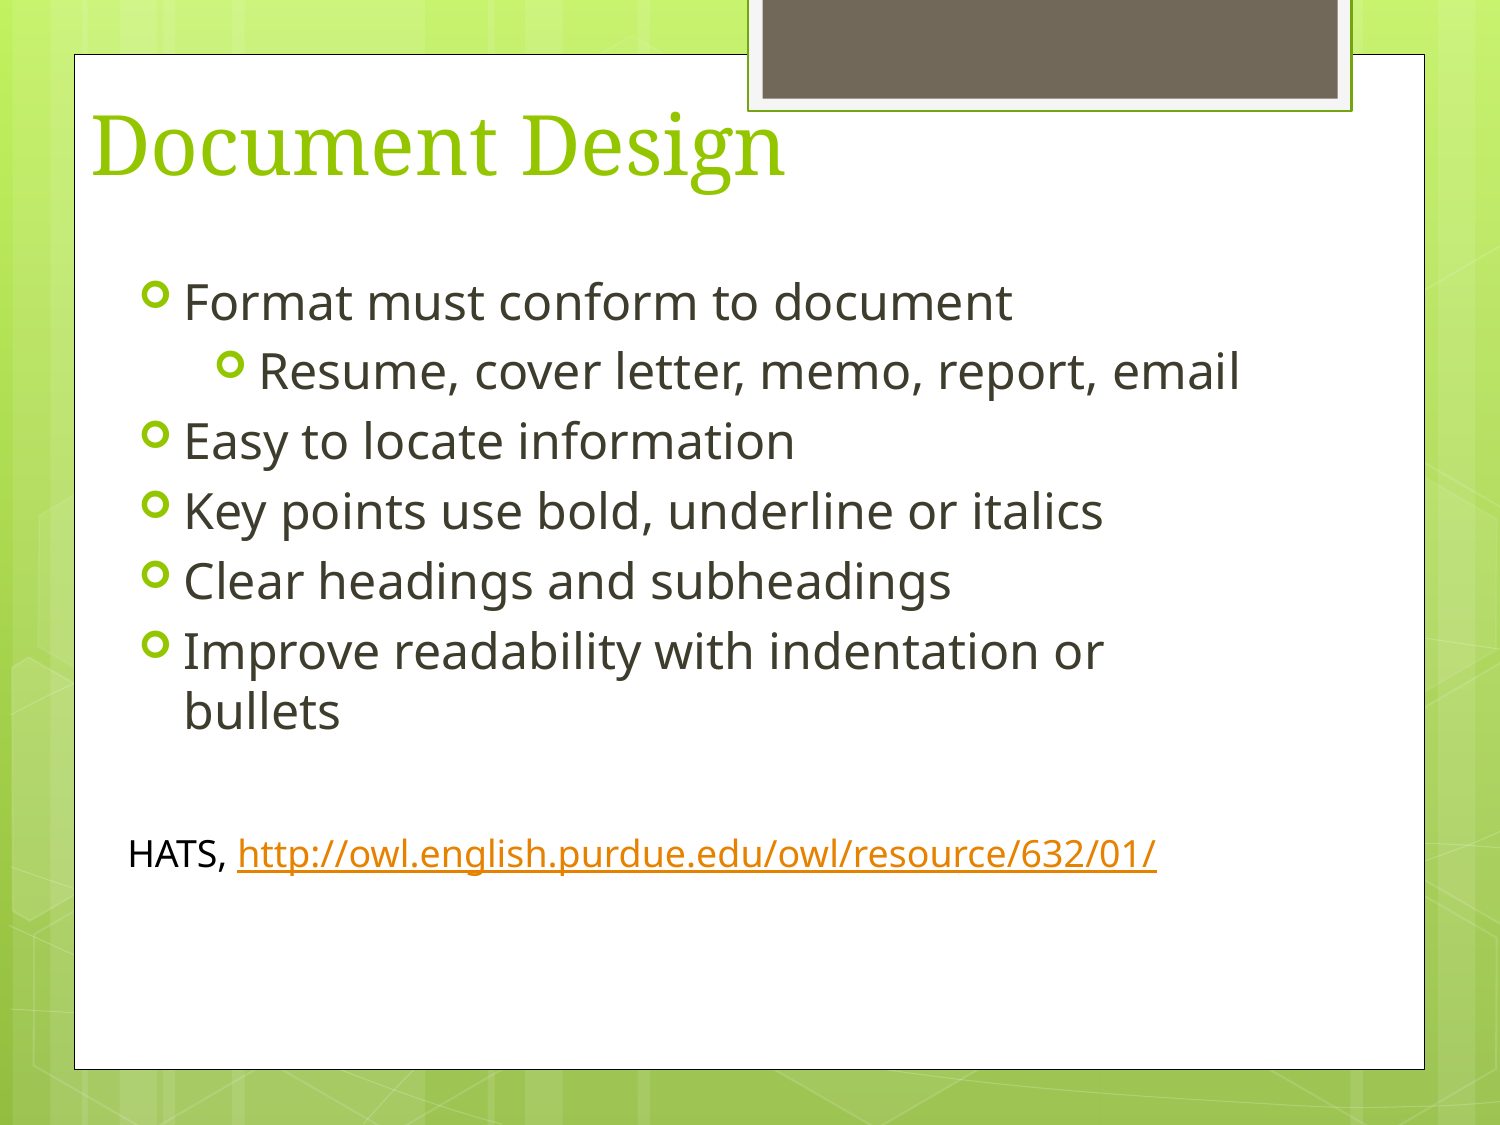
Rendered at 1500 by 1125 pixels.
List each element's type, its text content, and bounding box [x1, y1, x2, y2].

text_box Format must conform to document Resume, cover letter, memo, report, email Easy to locate information Key points use bold, underline or italics Clear headings and subheadings Improve readability with indentation or bullets HATS, http://owl.english.purdue.edu/owl/resource/632/01/ [112, 262, 1288, 889]
title Document Design [75, 50, 850, 200]
